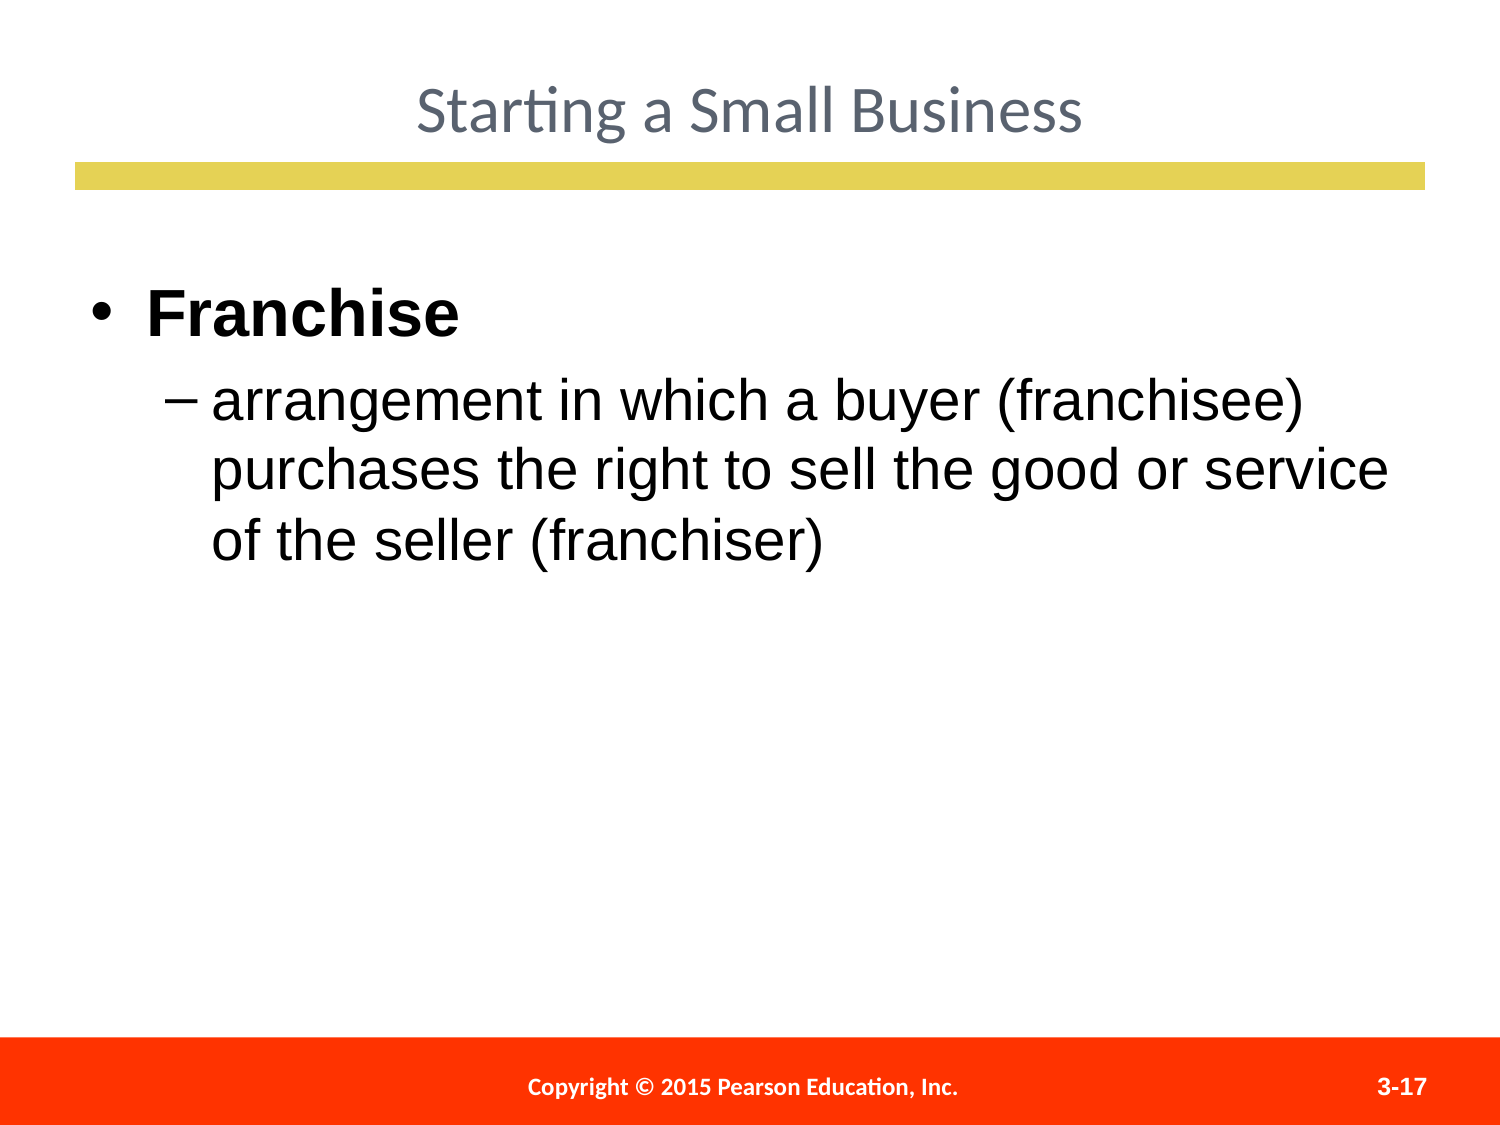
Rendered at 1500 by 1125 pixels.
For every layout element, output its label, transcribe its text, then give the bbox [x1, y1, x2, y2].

list Franchise arrangement in which a buyer (franchisee) purchases the right to sell the good or service of the seller (franchiser) [74, 262, 1426, 1006]
title Starting a Small Business [74, 12, 1426, 201]
